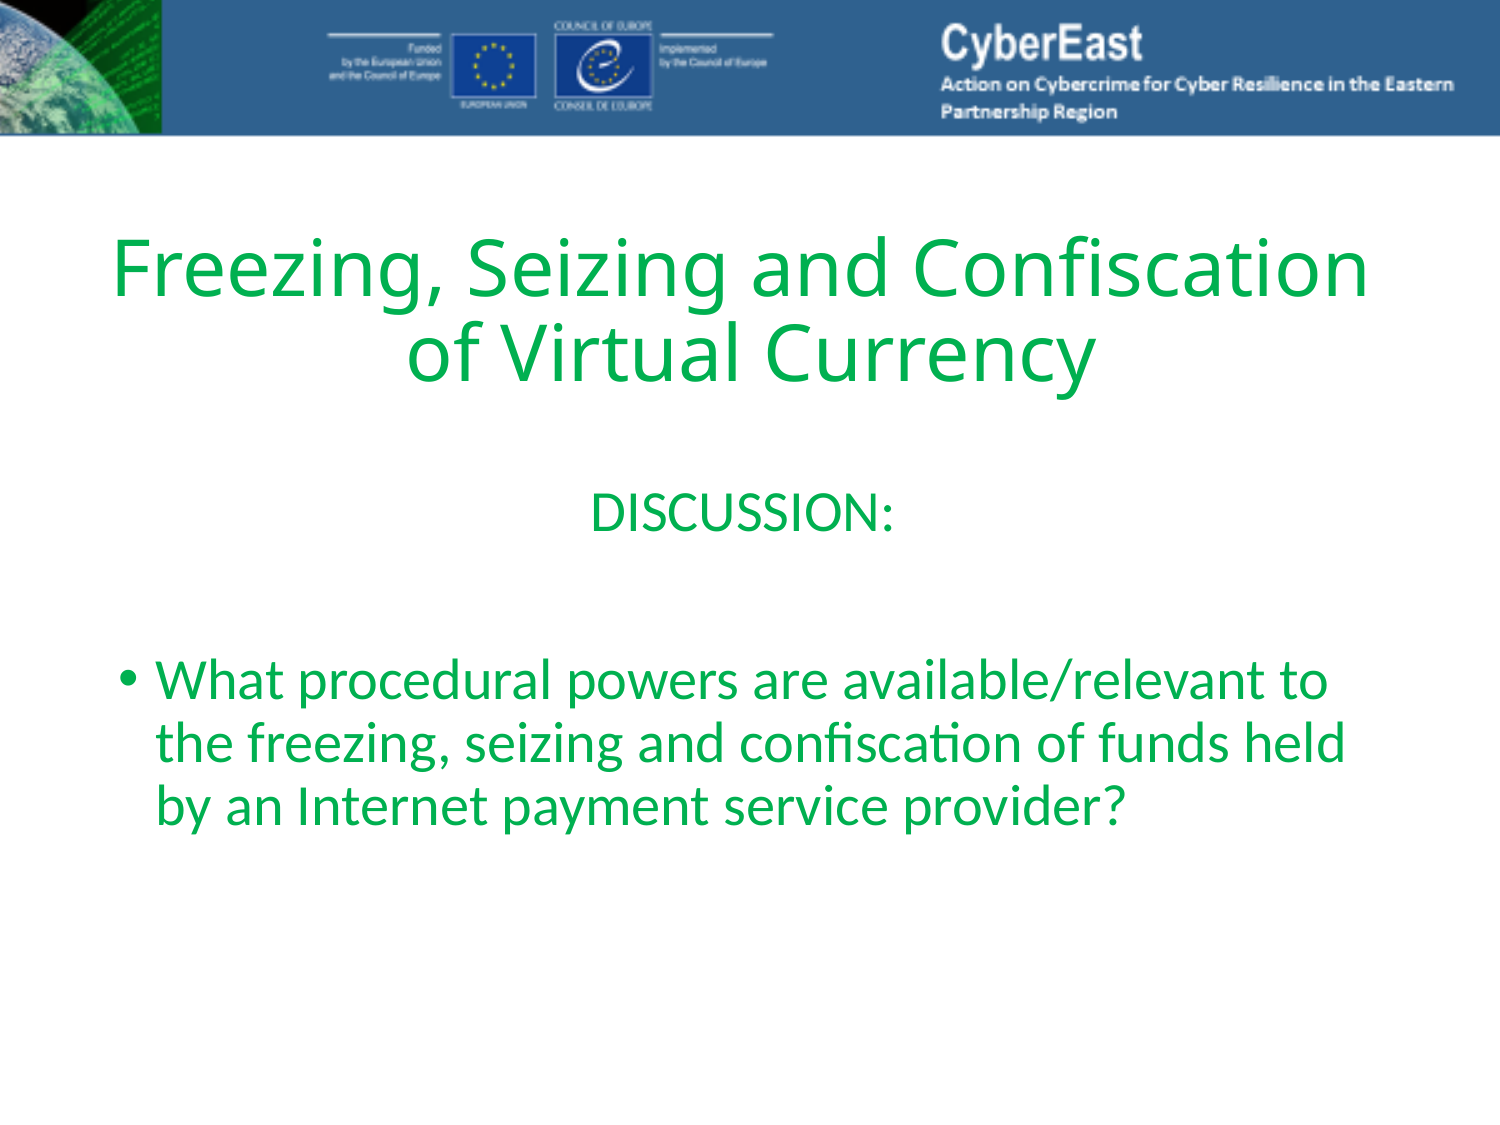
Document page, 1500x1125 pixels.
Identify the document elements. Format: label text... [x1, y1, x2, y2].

title Freezing, Seizing and Confiscation of Virtual Currency [76, 220, 1427, 408]
list DISCUSSION: What procedural powers are available/relevant to the freezing, seizing and confiscation of funds held by an Internet payment service provider? [103, 299, 1397, 1014]
picture [0, 0, 1500, 1125]
